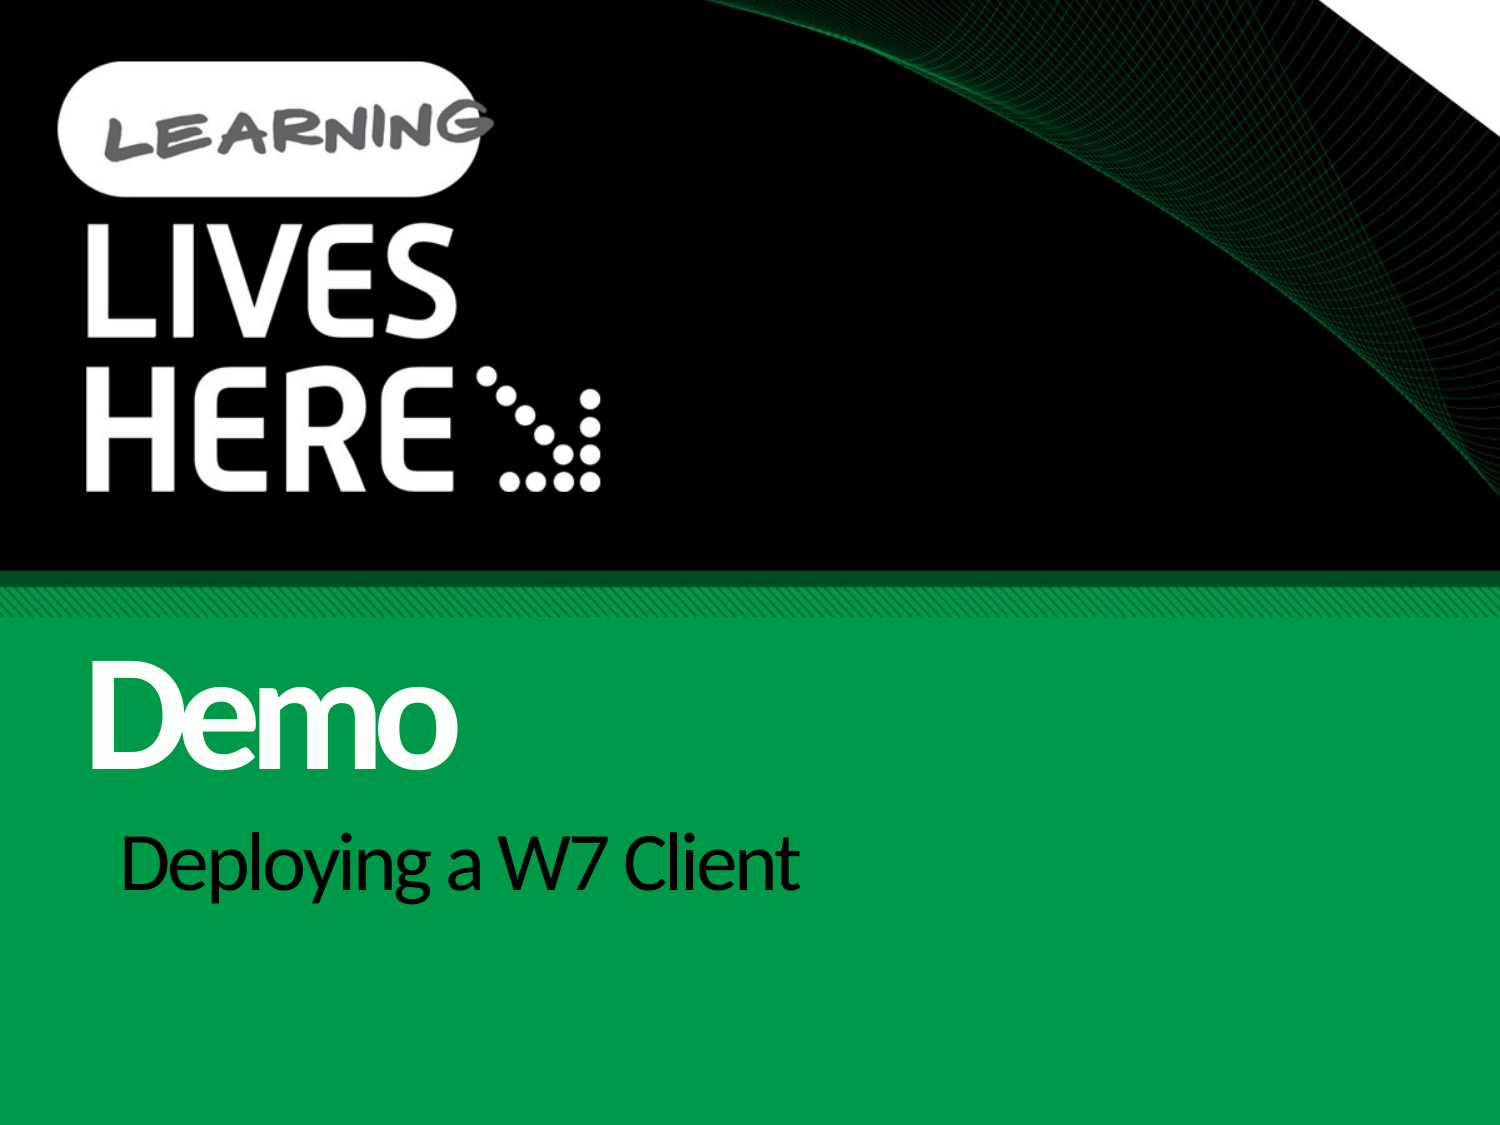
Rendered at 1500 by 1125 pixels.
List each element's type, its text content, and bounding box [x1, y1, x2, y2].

title Deploying a W7 Client [119, 818, 1375, 943]
picture [0, 0, 1500, 1125]
list Demo [83, 625, 1344, 800]
